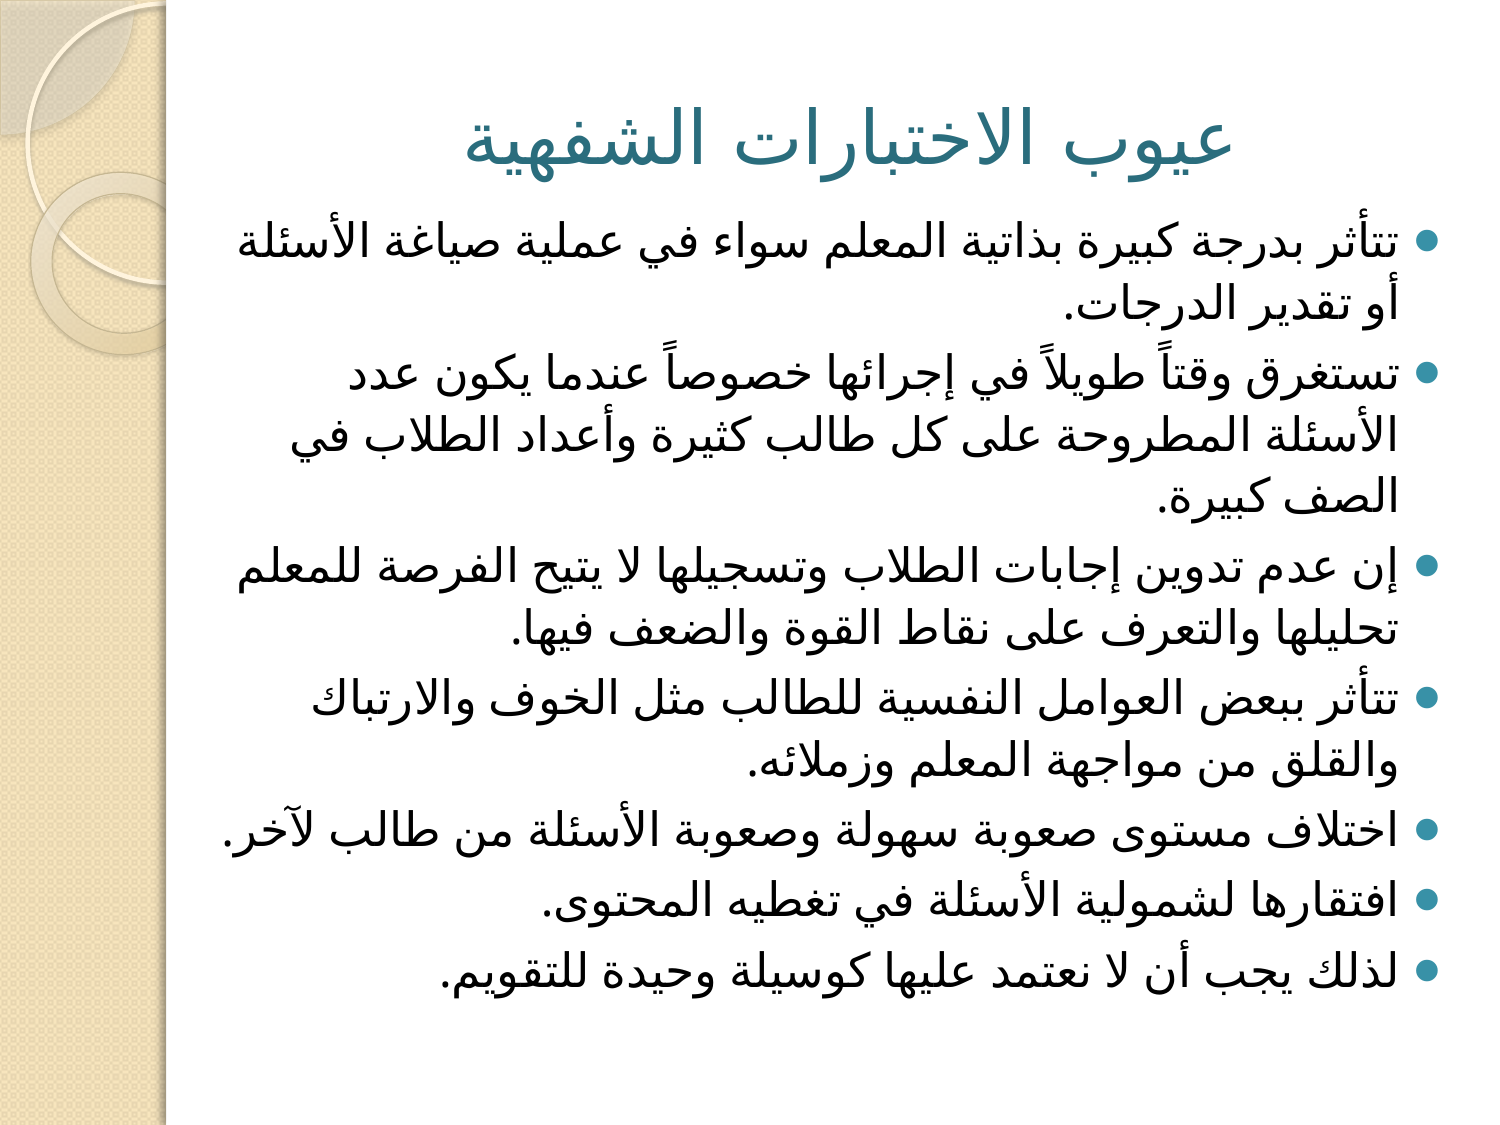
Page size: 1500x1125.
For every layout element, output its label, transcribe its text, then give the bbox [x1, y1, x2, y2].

title عيوب الاختبارات الشفهية [235, 45, 1466, 208]
list تتأثر بدرجة كبيرة بذاتية المعلم سواء في عملية صياغة الأسئلة أو تقدير الدرجات. تستغرق وقتاً طويلاً في إجرائها خصوصاً عندما يكون عدد الأسئلة المطروحة على كل طالب كثيرة وأعداد الطلاب في الصف كبيرة. إن عدم تدوين إجابات الطلاب وتسجيلها لا يتيح الفرصة للمعلم تحليلها والتعرف على نقاط القوة والضعف فيها. تتأثر ببعض العوامل النفسية للطالب مثل الخوف والارتباك والقلق من مواجهة المعلم وزملائه. اختلاف مستوى صعوبة سهولة وصعوبة الأسئلة من طالب لآخر. افتقارها لشمولية الأسئلة في تغطيه المحتوى. لذلك يجب أن لا نعتمد عليها كوسيلة وحيدة للتقويم. [194, 208, 1466, 1071]
